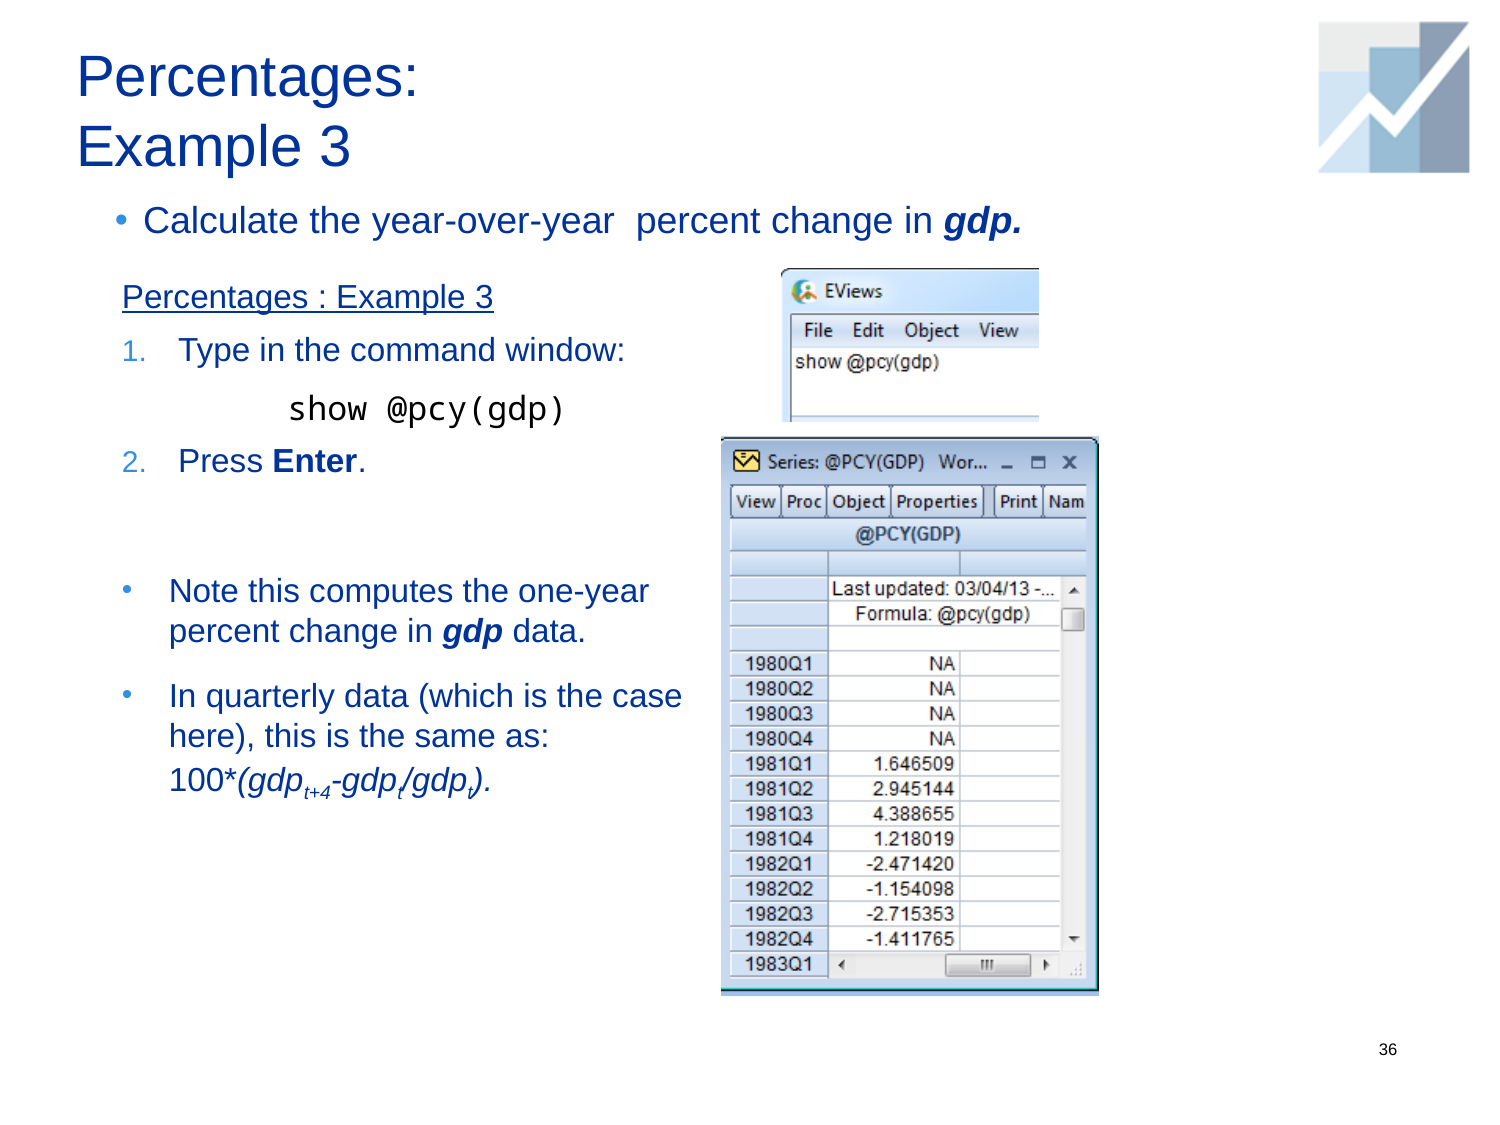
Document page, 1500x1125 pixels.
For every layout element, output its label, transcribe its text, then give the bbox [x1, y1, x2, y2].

picture [721, 436, 1099, 996]
slide_number 36 [1262, 1015, 1413, 1067]
title Percentages: Example 3 [60, 0, 1295, 186]
picture [1300, 11, 1479, 181]
text_box Percentages : Example 3 Type in the command window: show @pcy(gdp) Press Enter. Note this computes the one-year percent change in gdp data. In quarterly data (which is the case here), this is the same as: 100*(gdpt+4-gdpt/gdpt). [107, 267, 749, 938]
list Calculate the year-over-year percent change in gdp. [99, 189, 1434, 309]
picture [780, 268, 1039, 423]
